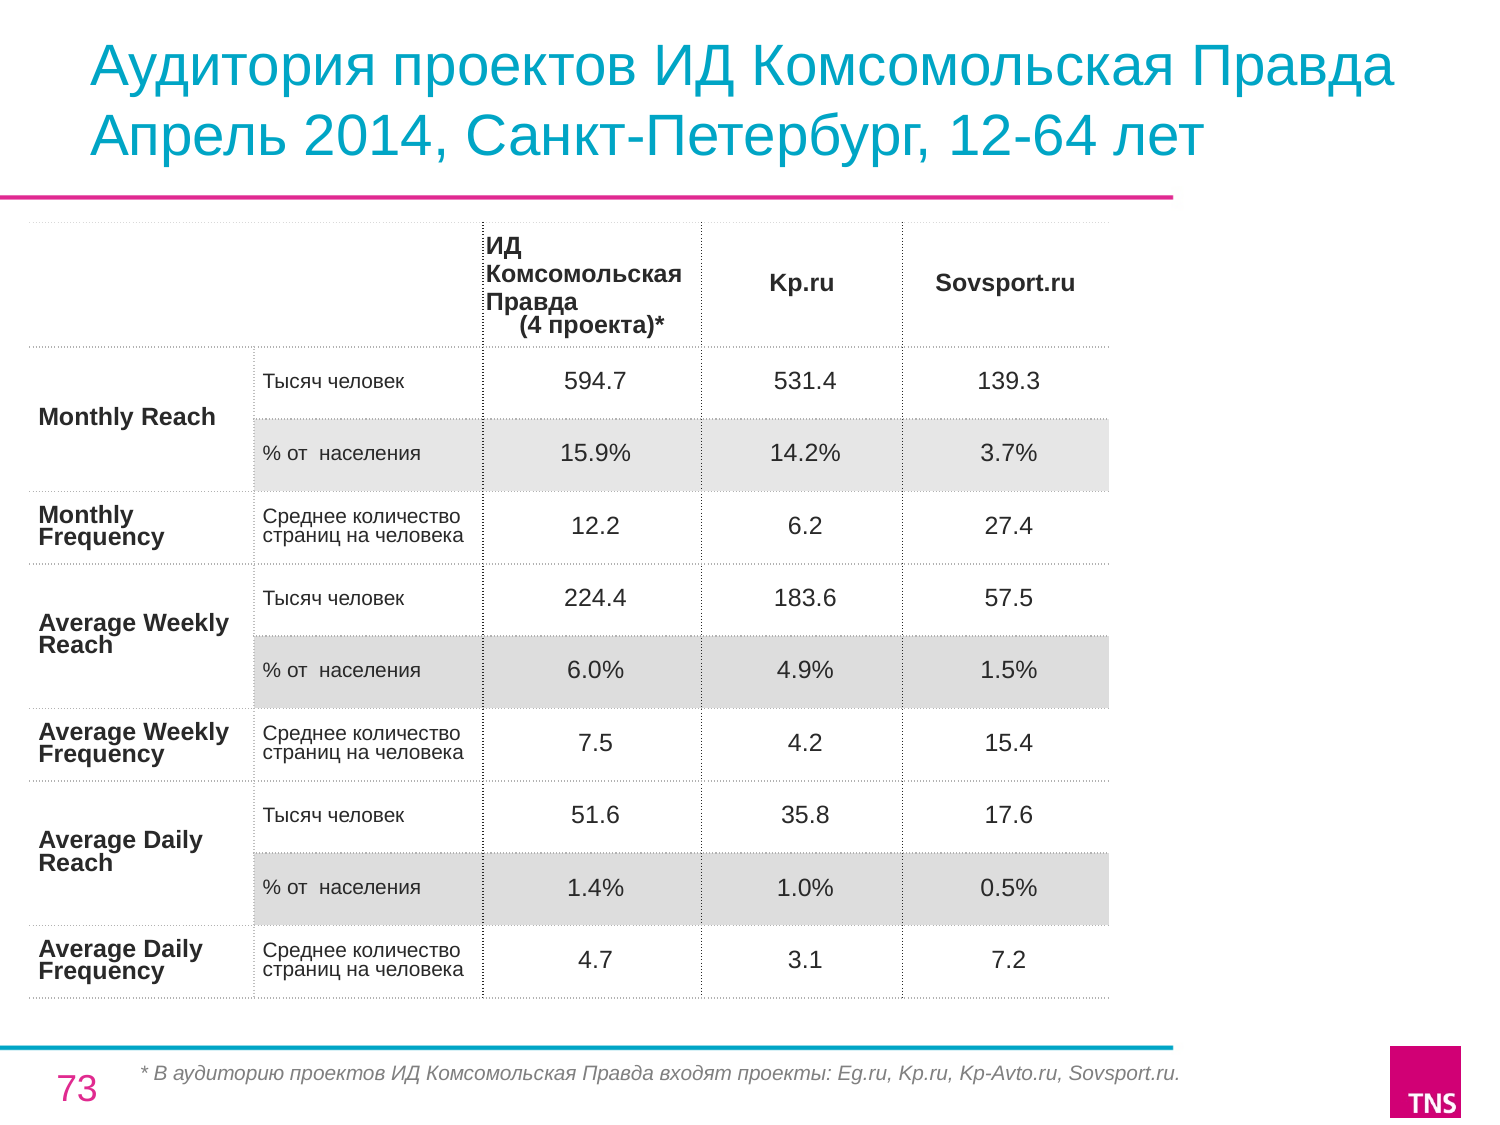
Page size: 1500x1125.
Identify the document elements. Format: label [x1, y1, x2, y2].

table_cell [29, 347, 1109, 998]
slide_number [40, 1055, 392, 1125]
text_box [124, 1052, 1463, 1092]
picture [0, 0, 1500, 1125]
title [74, 8, 1476, 187]
table_header [29, 223, 1109, 347]
